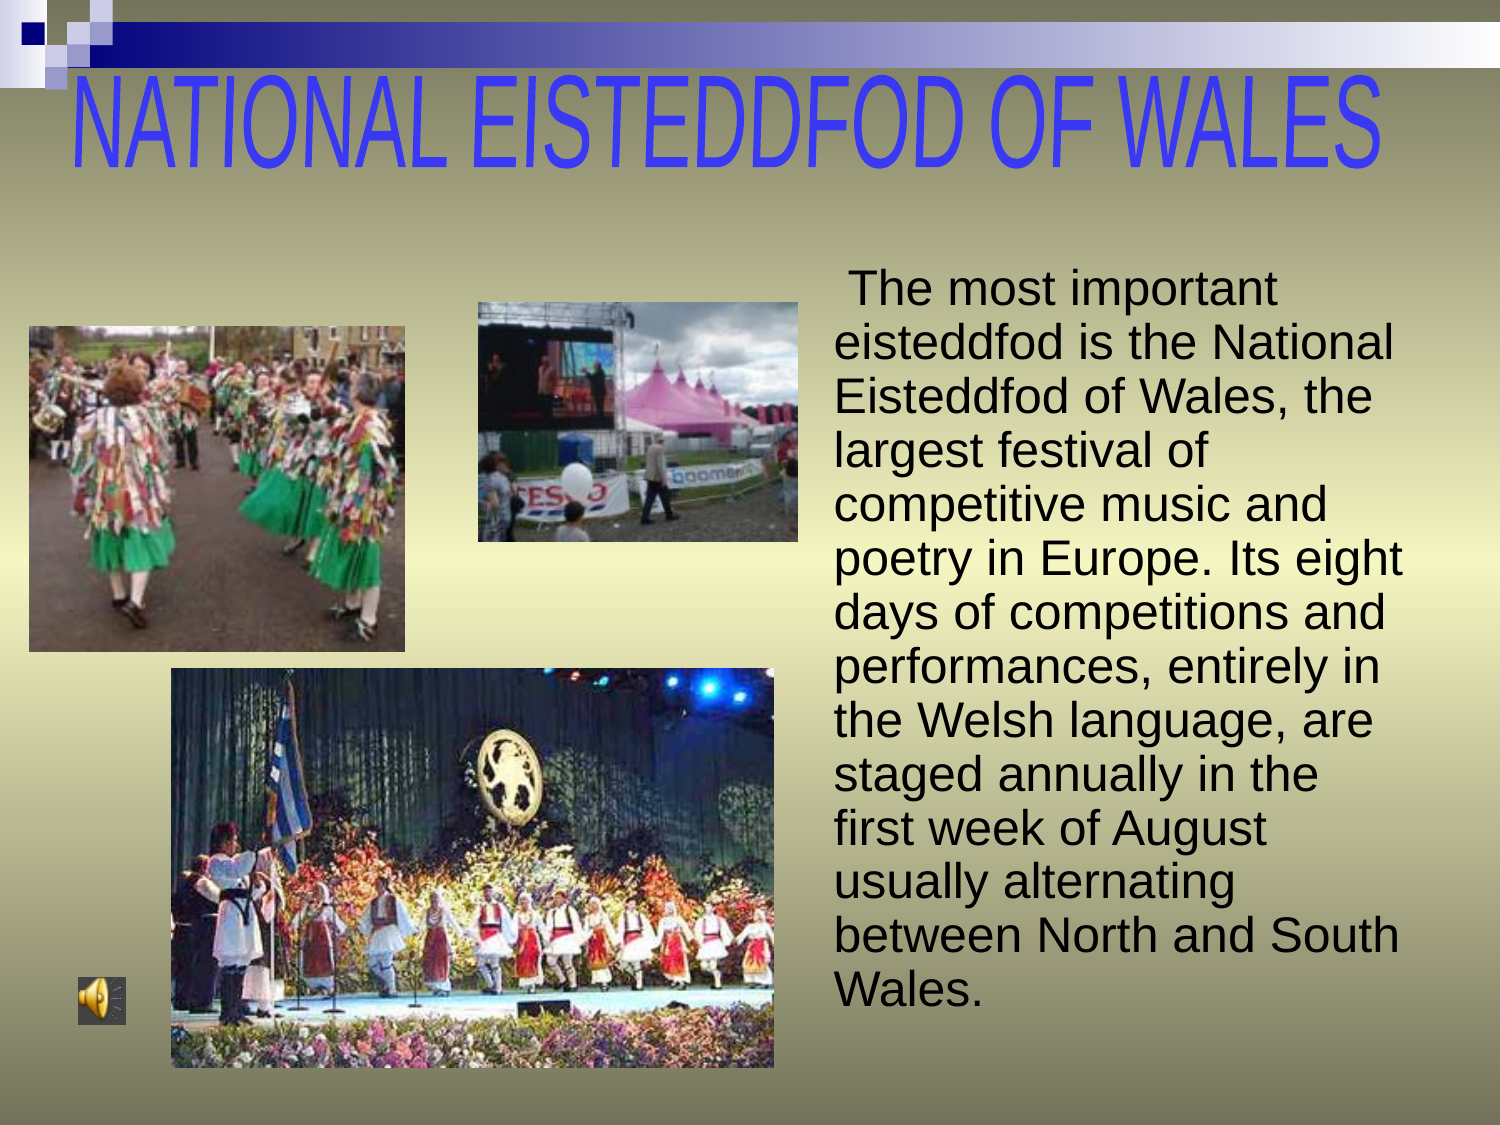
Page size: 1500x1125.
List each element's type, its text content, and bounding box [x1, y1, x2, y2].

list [29, 326, 405, 652]
list The most important eisteddfod is the National Eisteddfod of Wales, the largest festival of competitive music and poetry in Europe. Its eight days of competitions and performances, entirely in the Welsh language, are staged annually in the first week of August usually alternating between North and South Wales. [762, 184, 1426, 1071]
picture [76, 975, 128, 1027]
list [170, 668, 774, 1068]
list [478, 302, 798, 542]
